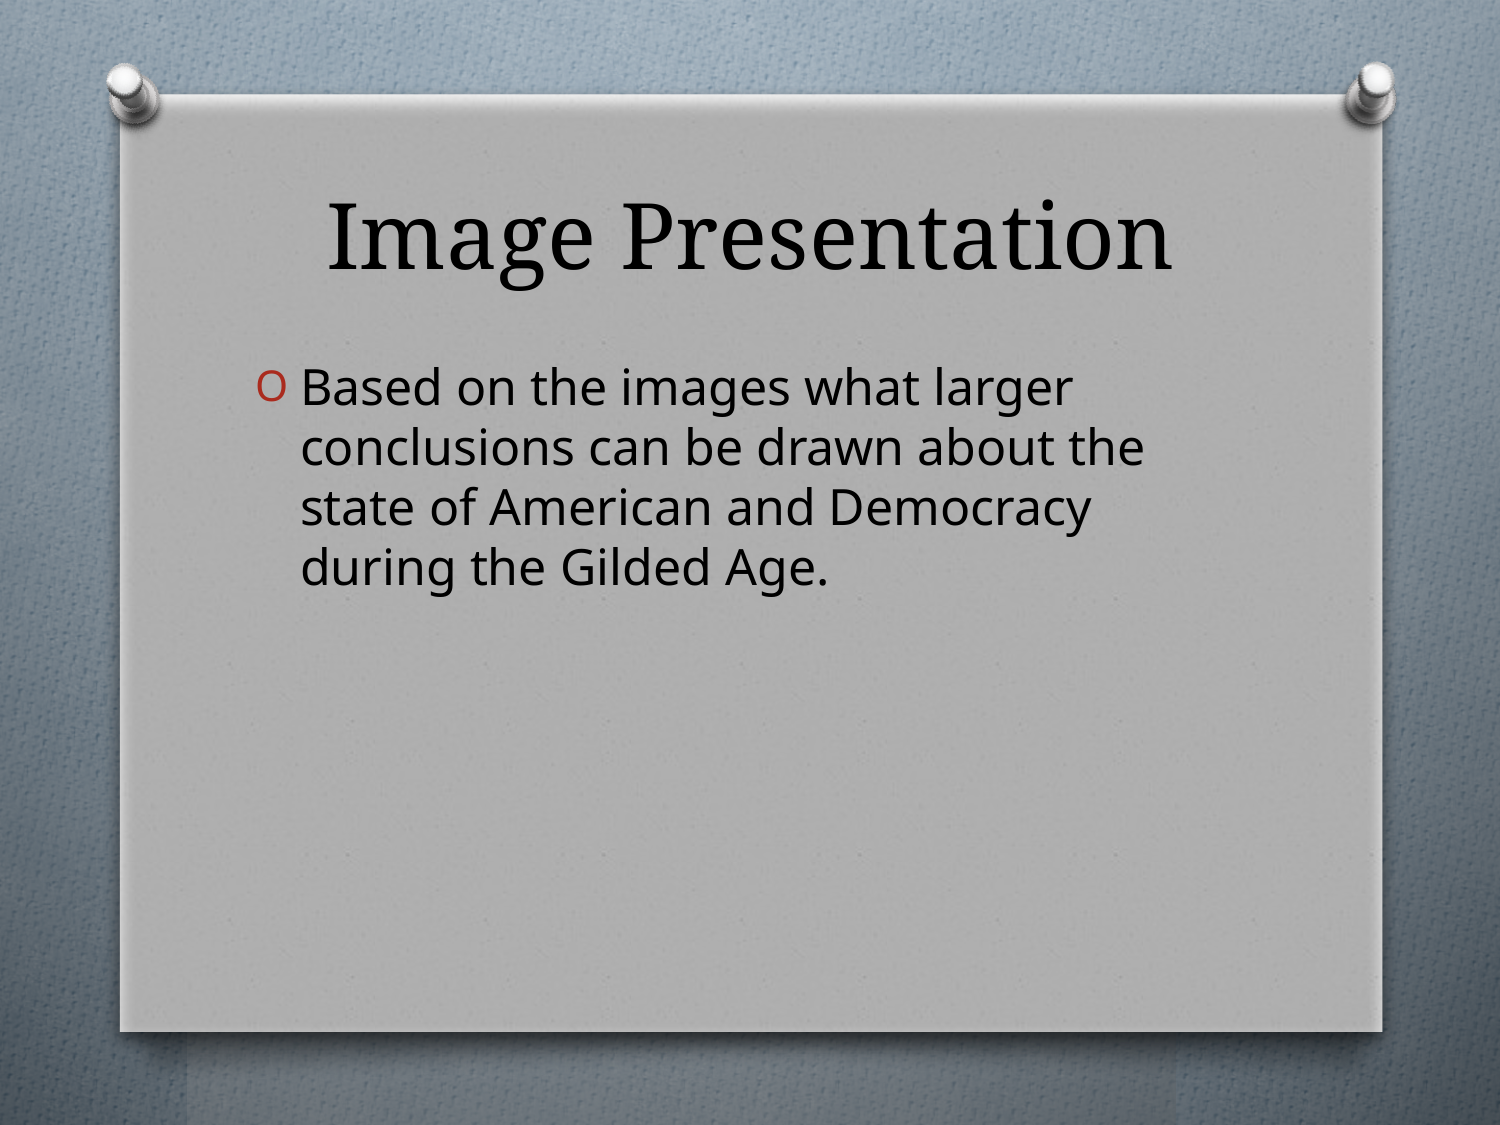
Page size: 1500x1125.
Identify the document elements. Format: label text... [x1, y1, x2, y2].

picture [75, 29, 198, 153]
picture [1317, 35, 1439, 156]
list Based on the images what larger conclusions can be drawn about the state of American and Democracy during the Gilded Age. [240, 347, 1257, 939]
title Image Presentation [179, 134, 1323, 332]
